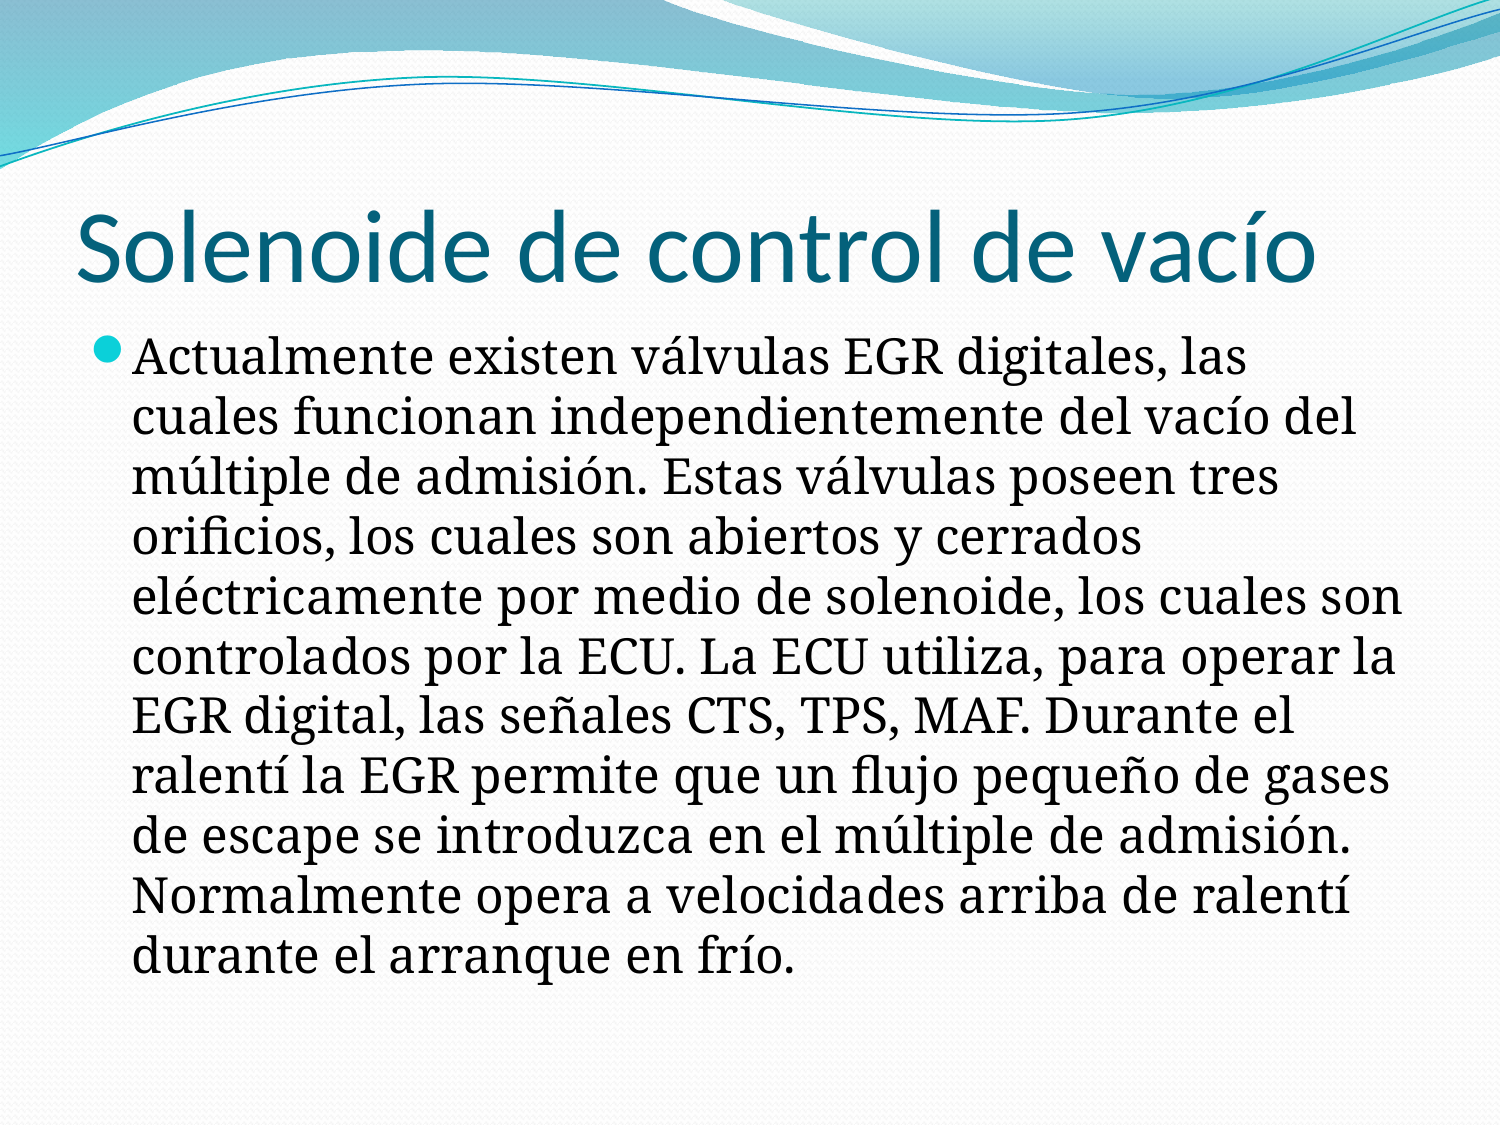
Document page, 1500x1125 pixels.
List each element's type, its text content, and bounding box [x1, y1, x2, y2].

list Actualmente existen válvulas EGR digitales, las cuales funcionan independientemente del vacío del múltiple de admisión. Estas válvulas poseen tres orificios, los cuales son abiertos y cerrados eléctricamente por medio de solenoide, los cuales son controlados por la ECU. La ECU utiliza, para operar la EGR digital, las señales CTS, TPS, MAF. Durante el ralentí la EGR permite que un flujo pequeño de gases de escape se introduzca en el múltiple de admisión. Normalmente opera a velocidades arriba de ralentí durante el arranque en frío. [75, 317, 1425, 1038]
title Solenoide de control de vacío [75, 115, 1425, 303]
